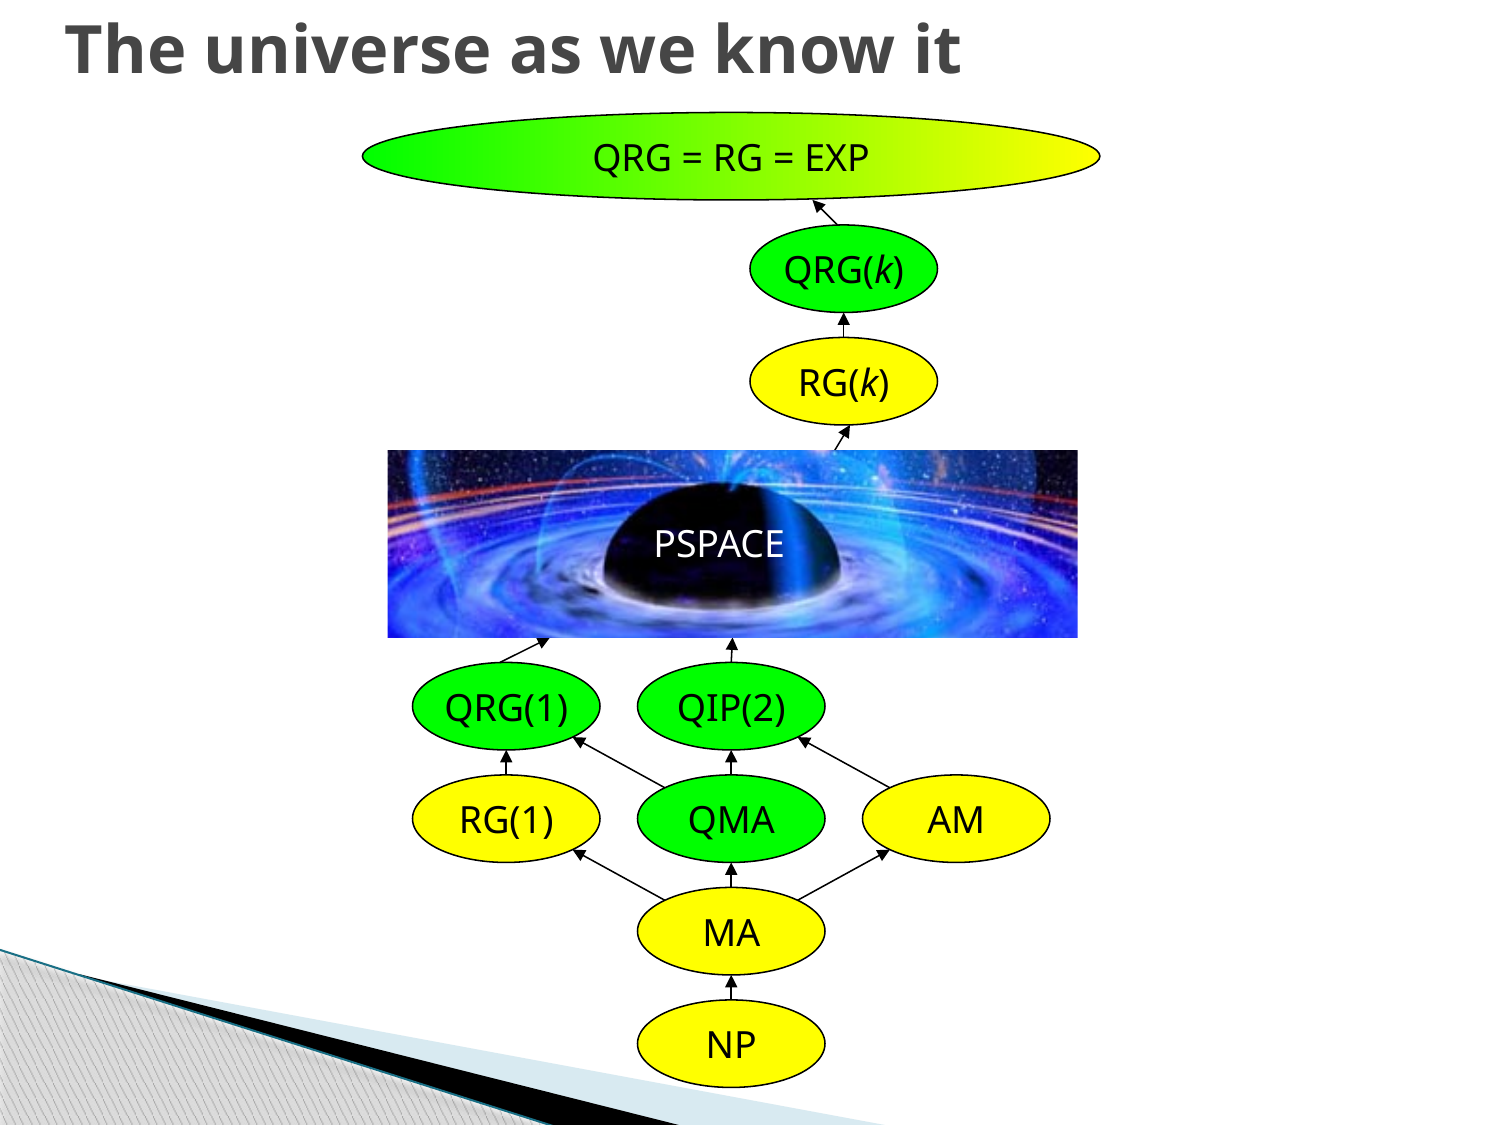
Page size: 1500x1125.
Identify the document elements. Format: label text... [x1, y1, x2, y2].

text_box QIP(2) [637, 662, 826, 750]
text_box RG(k) [750, 337, 938, 425]
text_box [797, 736, 891, 788]
text_box NP [637, 999, 826, 1088]
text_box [572, 849, 666, 901]
text_box QRG(1) [412, 662, 601, 750]
text_box AM [862, 774, 1051, 863]
text_box [812, 199, 838, 226]
text_box QRG = RG = EXP [362, 112, 1100, 200]
picture [387, 449, 1078, 638]
text_box [835, 424, 850, 449]
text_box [797, 849, 891, 901]
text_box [572, 736, 666, 788]
text_box RG(1) [412, 774, 601, 863]
text_box MA [637, 887, 826, 975]
text_box QMA [637, 774, 826, 863]
title The universe as we know it [50, 0, 1463, 175]
text_box QRG(k) [750, 224, 938, 313]
